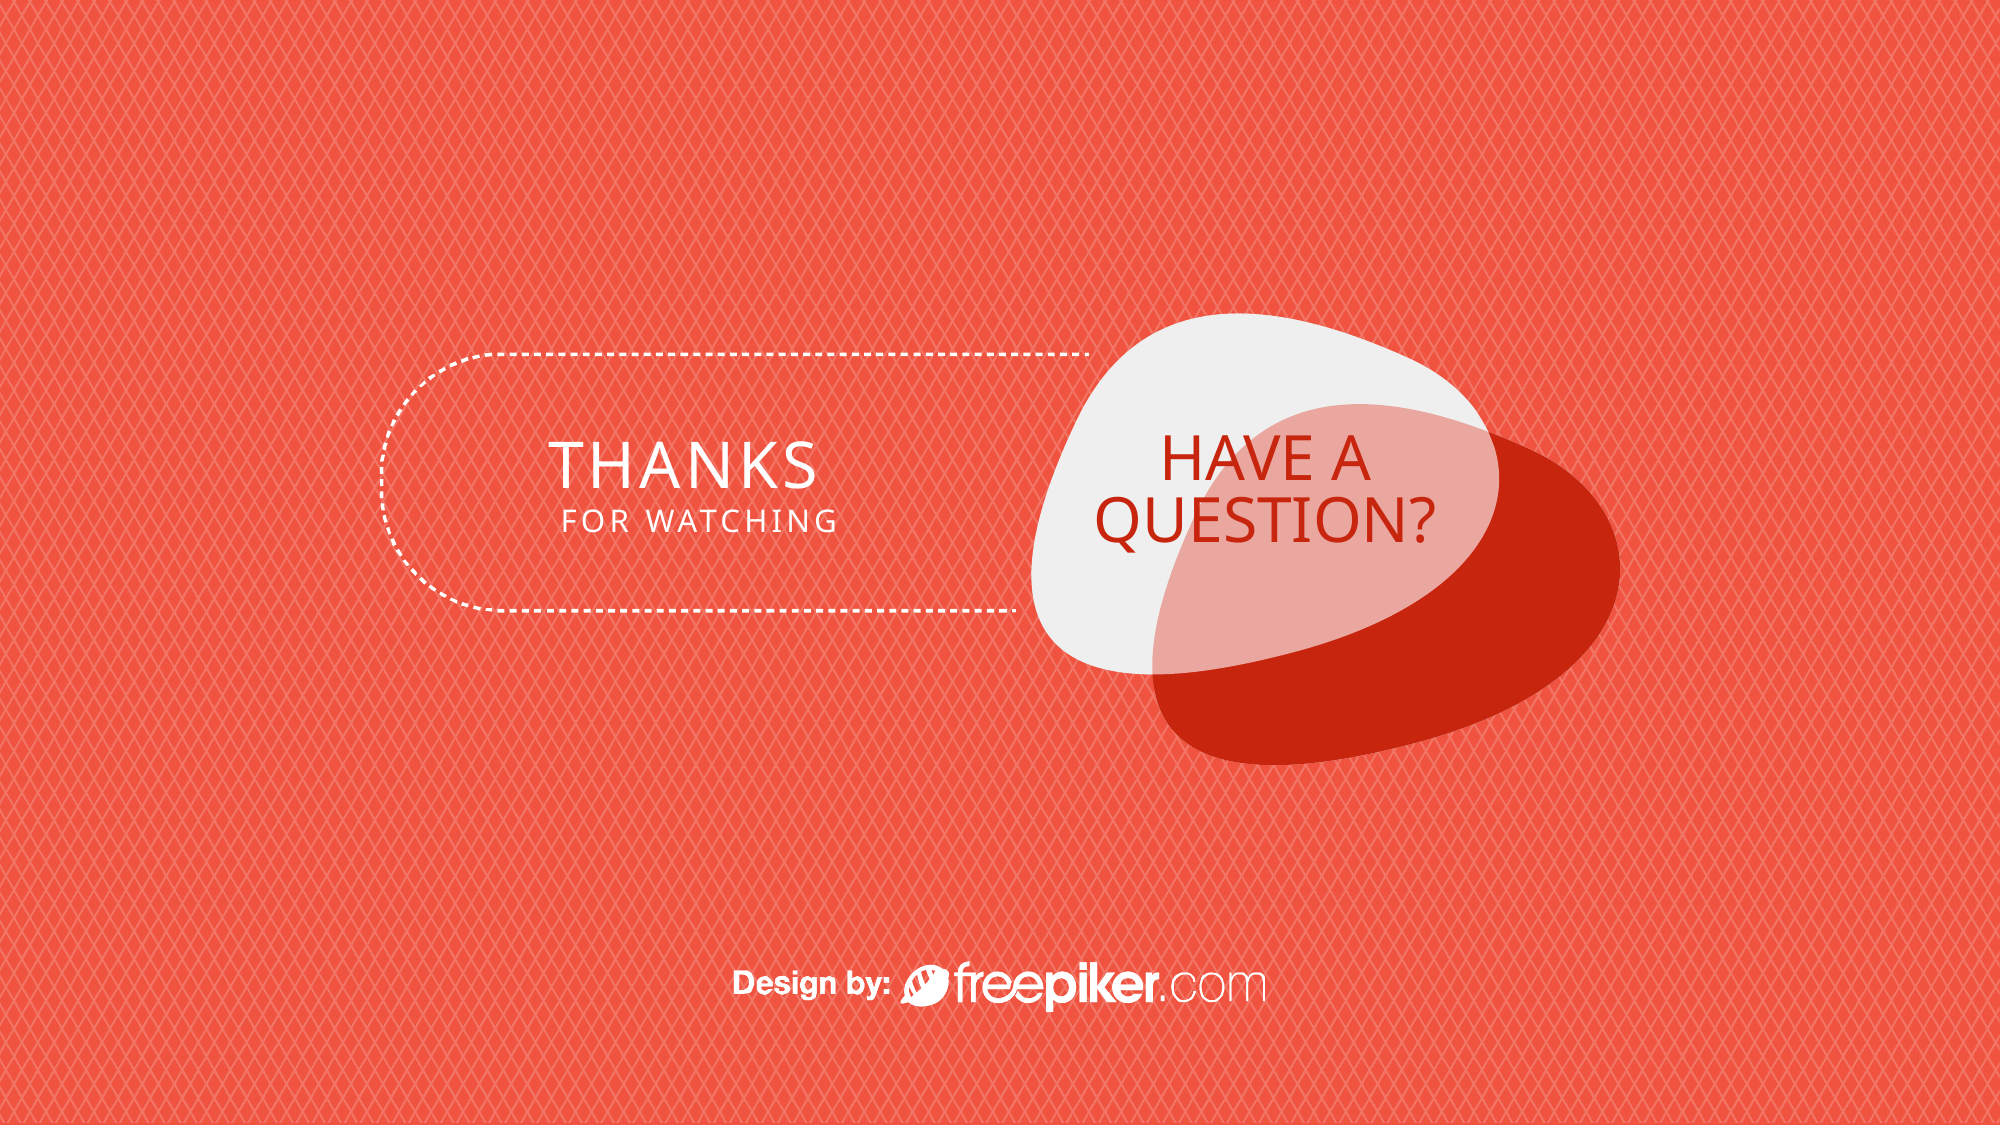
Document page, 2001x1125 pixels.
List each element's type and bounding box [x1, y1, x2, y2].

text_box [0, 0, 2000, 1123]
text_box [379, 352, 1089, 613]
picture [732, 961, 1265, 1012]
